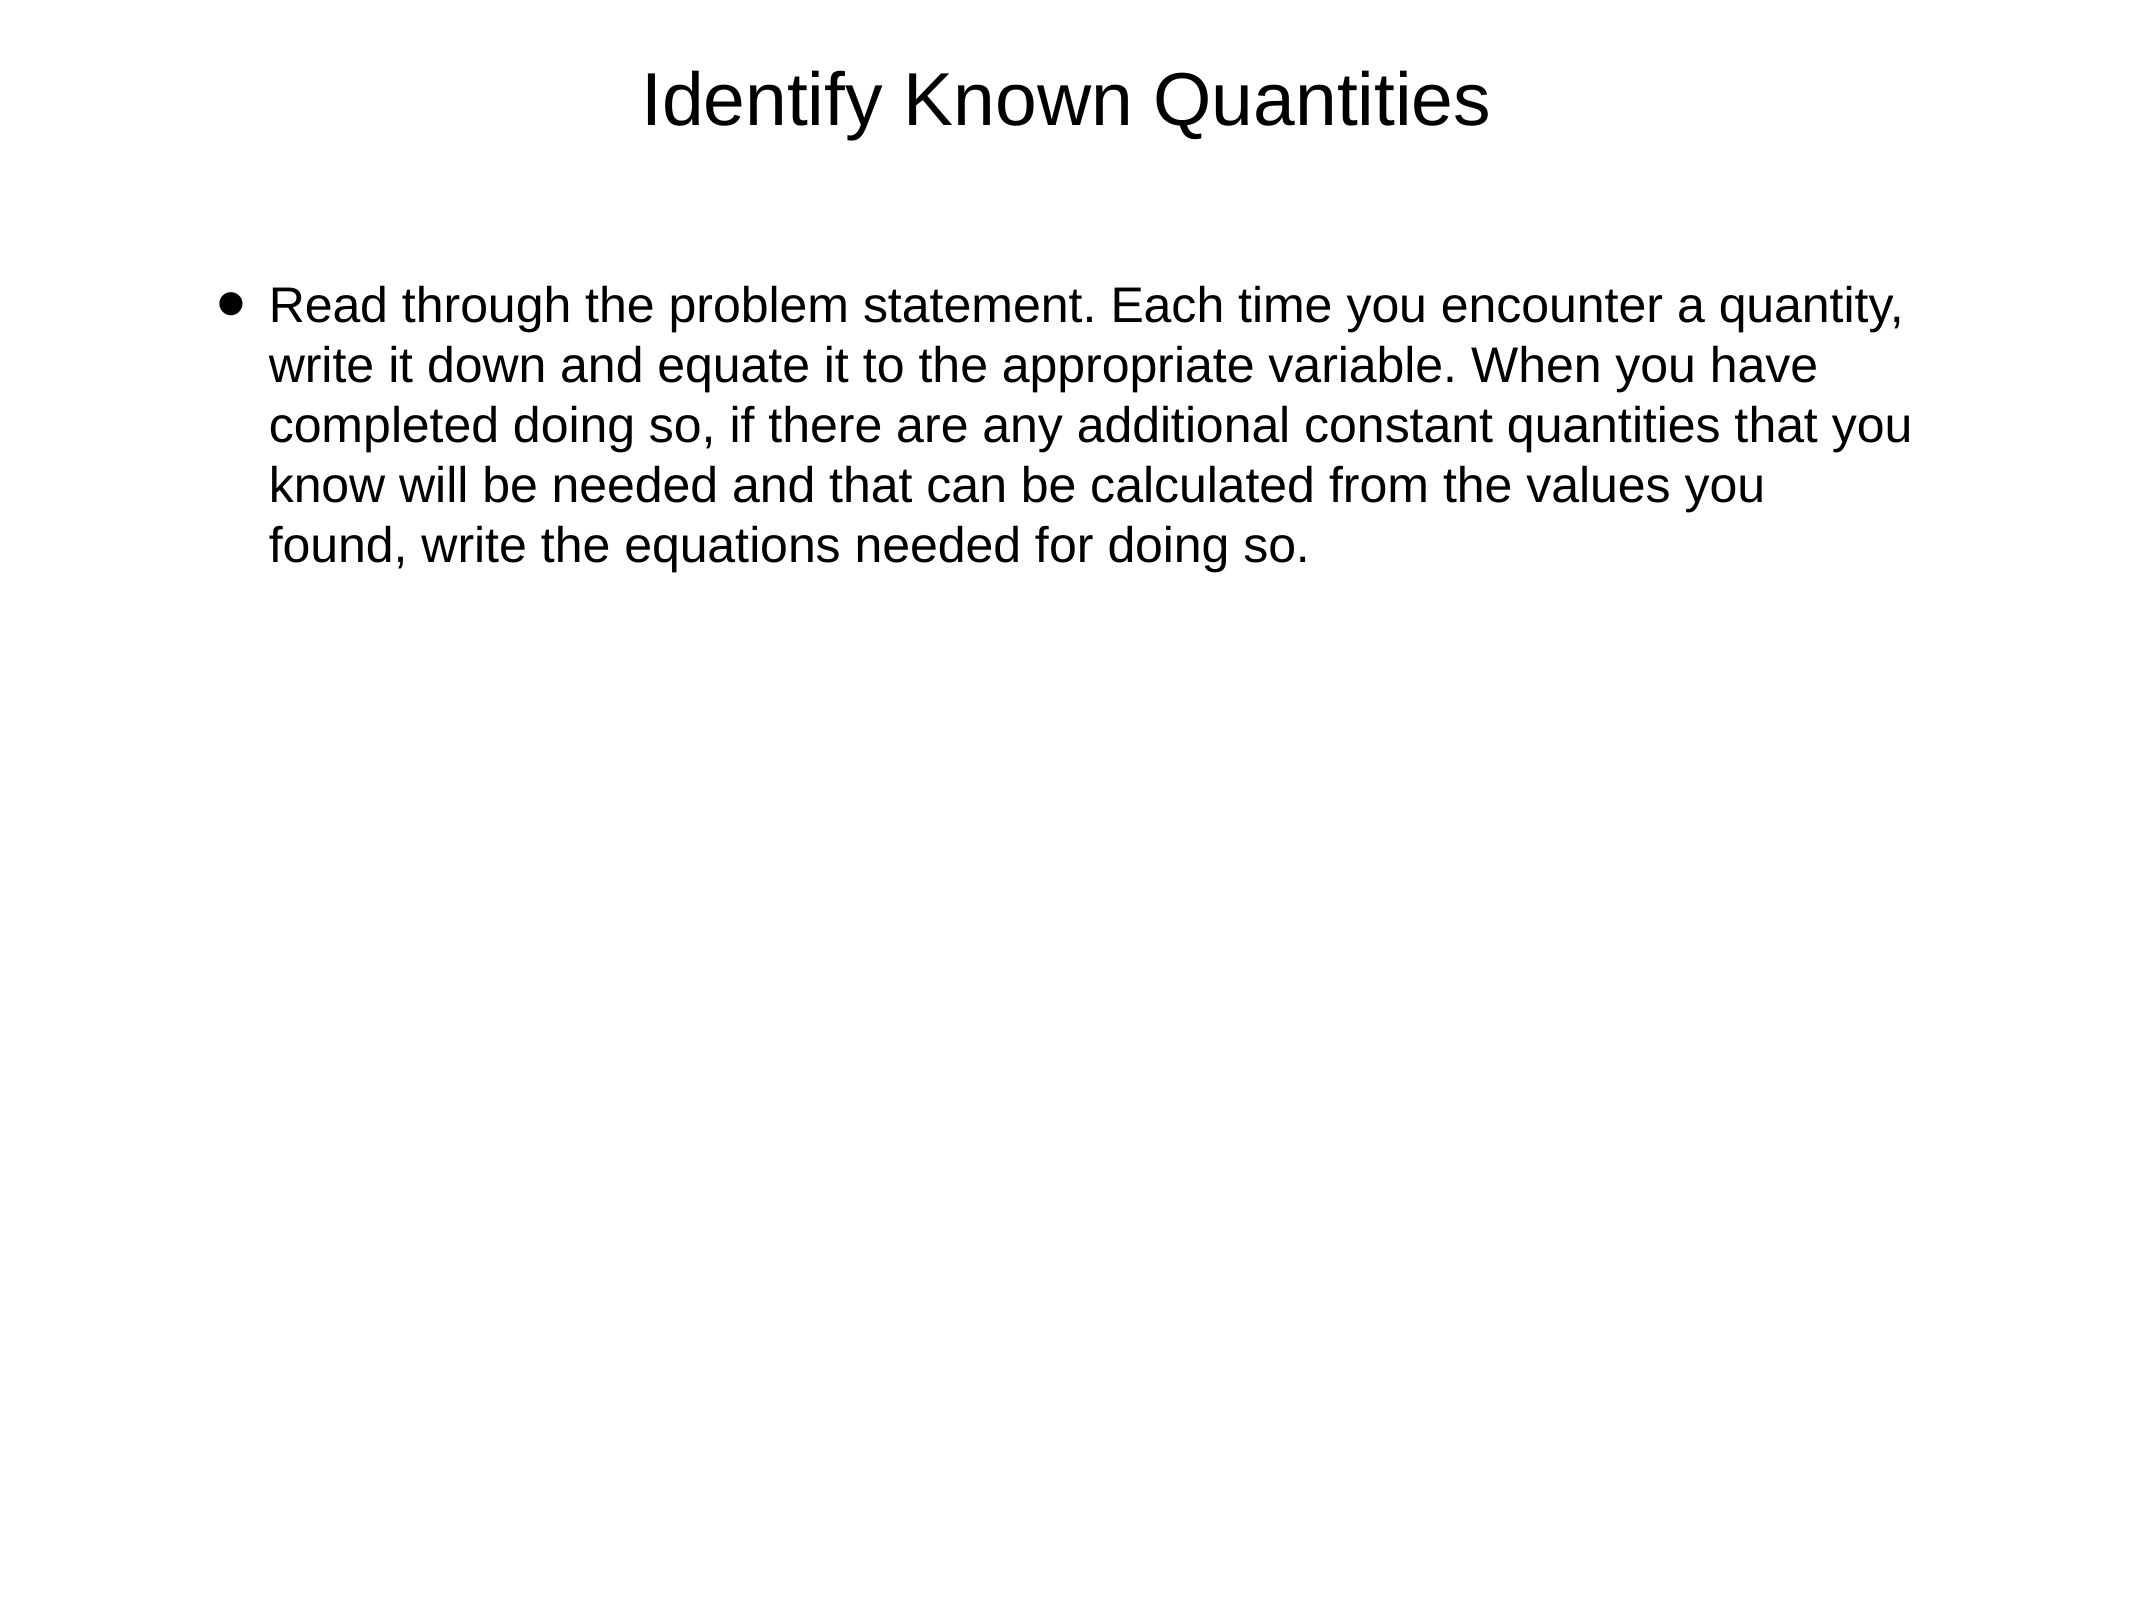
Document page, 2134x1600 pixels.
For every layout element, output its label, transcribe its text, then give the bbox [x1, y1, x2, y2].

title Identify Known Quantities [208, 41, 1925, 250]
list Read through the problem statement. Each time you encounter a quantity, write it down and equate it to the appropriate variable. When you have completed doing so, if there are any additional constant quantities that you know will be needed and that can be calculated from the values you found, write the equations needed for doing so. [208, 264, 1925, 1463]
